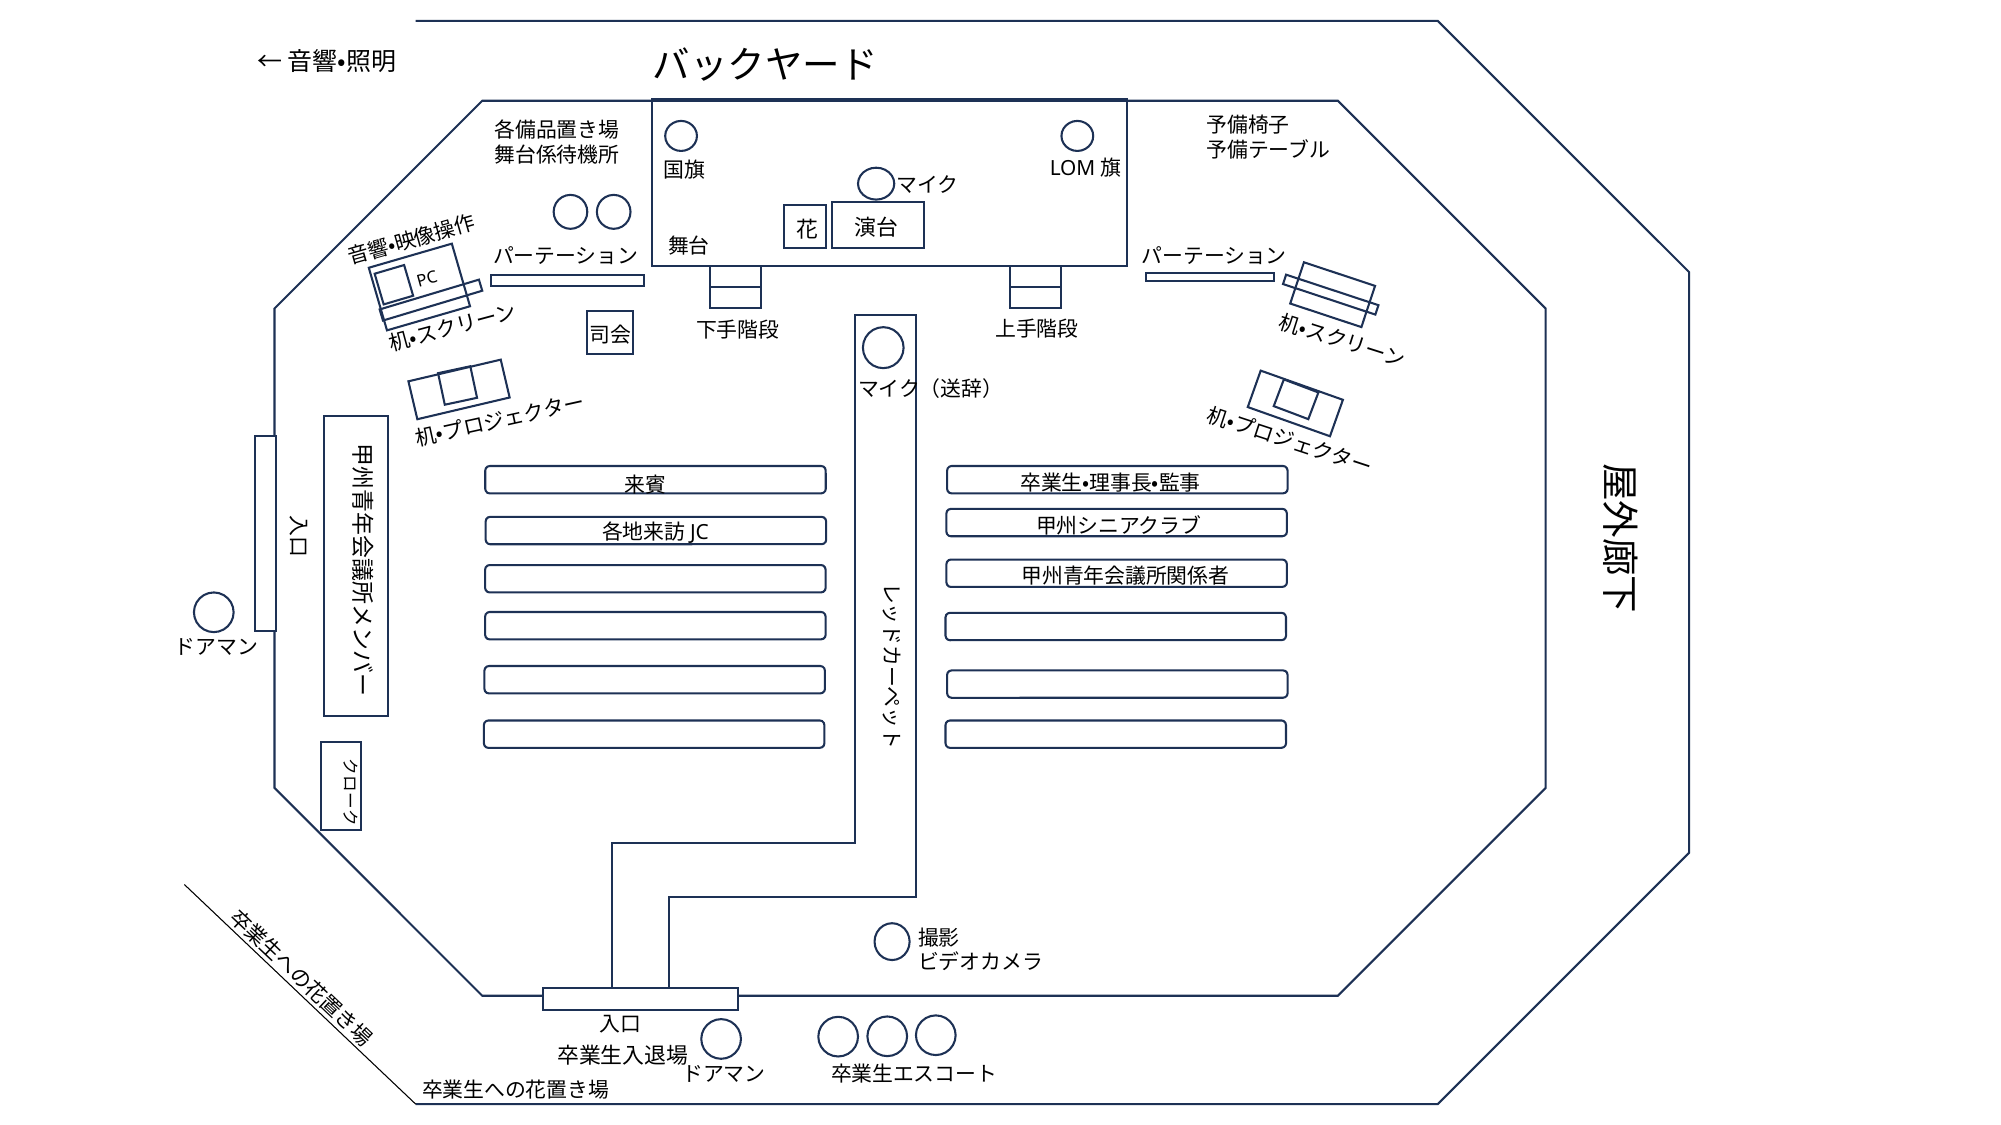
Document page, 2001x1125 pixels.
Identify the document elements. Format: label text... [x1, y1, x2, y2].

text_box [1289, 260, 1377, 325]
text_box ドアマン [160, 626, 274, 667]
text_box 各備品置き場 舞台係待機所 [480, 109, 635, 175]
text_box [611, 409, 917, 987]
text_box [651, 98, 1128, 267]
text_box [273, 251, 415, 884]
text_box [945, 507, 1021, 538]
text_box [831, 201, 925, 249]
text_box レッドカーペット [856, 568, 913, 752]
text_box パーテーション [1127, 234, 1302, 275]
text_box [483, 664, 826, 695]
text_box [1368, 301, 1380, 316]
text_box 国旗 [648, 149, 720, 189]
text_box [484, 610, 827, 641]
text_box バックヤード [638, 33, 893, 94]
text_box [484, 564, 827, 594]
text_box [664, 119, 699, 149]
text_box 舞台 [653, 225, 725, 265]
text_box [484, 515, 587, 546]
text_box [192, 591, 235, 626]
text_box [856, 166, 882, 201]
text_box マイク [882, 164, 974, 205]
text_box [415, 19, 1691, 1106]
text_box [1009, 265, 1062, 286]
text_box [945, 558, 1006, 588]
text_box [490, 276, 645, 287]
text_box 卒業生入退場 [542, 1033, 706, 1075]
text_box [861, 326, 905, 368]
text_box [1009, 286, 1062, 307]
text_box [484, 464, 609, 495]
text_box [866, 1015, 909, 1053]
text_box 予備椅子 予備テーブル [1191, 103, 1345, 169]
text_box [681, 464, 827, 495]
text_box [368, 248, 470, 324]
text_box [184, 884, 416, 1105]
text_box [1216, 507, 1288, 538]
text_box [465, 278, 484, 296]
text_box [944, 611, 1288, 642]
text_box 甲州青年会議所関係者 [1006, 555, 1245, 595]
text_box [595, 193, 632, 230]
text_box [1145, 275, 1275, 282]
text_box PC [397, 254, 456, 302]
text_box [1281, 275, 1297, 289]
text_box [724, 515, 828, 546]
text_box 来賓 [609, 464, 681, 504]
text_box 音響・映像操作 [328, 197, 495, 280]
text_box 司会 [574, 313, 646, 354]
text_box 各地来訪JC [587, 511, 724, 551]
text_box [946, 669, 1289, 699]
text_box 卒業生・理事長・監事 [1005, 462, 1216, 503]
text_box [1216, 464, 1289, 495]
text_box パーテーション [478, 235, 654, 276]
text_box 甲州青年会議所メンバー [326, 429, 385, 699]
text_box 屋外廊下 [1575, 448, 1652, 615]
text_box 机・プロジェクター [397, 377, 603, 461]
text_box LOM旗 [1034, 146, 1136, 187]
text_box [709, 286, 762, 308]
text_box [323, 415, 389, 717]
text_box [542, 987, 739, 1011]
text_box [817, 1015, 860, 1053]
text_box [552, 193, 589, 230]
text_box [854, 314, 917, 368]
text_box [407, 358, 511, 417]
text_box [1060, 119, 1095, 146]
text_box [783, 204, 827, 249]
text_box ←音響・照明 [242, 38, 412, 83]
text_box 机・スクリーン [369, 286, 535, 367]
text_box [373, 263, 406, 306]
text_box [946, 464, 1005, 495]
text_box 下手階段 [681, 308, 795, 349]
text_box 演台 [839, 206, 915, 248]
text_box ドアマン [667, 1053, 781, 1094]
text_box [873, 922, 903, 962]
text_box [914, 1014, 957, 1053]
text_box [320, 827, 362, 831]
text_box [1247, 369, 1345, 433]
text_box 撮影 ビデオカメラ [903, 916, 1058, 982]
text_box [1272, 378, 1320, 421]
text_box 入口 [263, 501, 320, 559]
text_box [944, 719, 1288, 749]
text_box 上手階段 [980, 307, 1094, 348]
text_box [482, 719, 826, 749]
text_box 甲州シニアクラブ [1021, 505, 1216, 546]
text_box 机・スクリーン [1260, 296, 1426, 384]
text_box [344, 166, 415, 237]
text_box [701, 1018, 743, 1053]
text_box 花 [827, 207, 850, 249]
text_box [254, 435, 277, 632]
text_box [709, 265, 762, 286]
text_box 机・プロジェクター [1188, 389, 1393, 491]
text_box [1245, 558, 1288, 588]
text_box [436, 365, 479, 406]
text_box マイク（送辞） [843, 368, 1018, 409]
text_box クローク [318, 744, 369, 827]
text_box 入口 [584, 1002, 665, 1033]
text_box 卒業生への花置き場 [407, 1069, 624, 1109]
text_box 卒業生エスコート [816, 1053, 1012, 1094]
